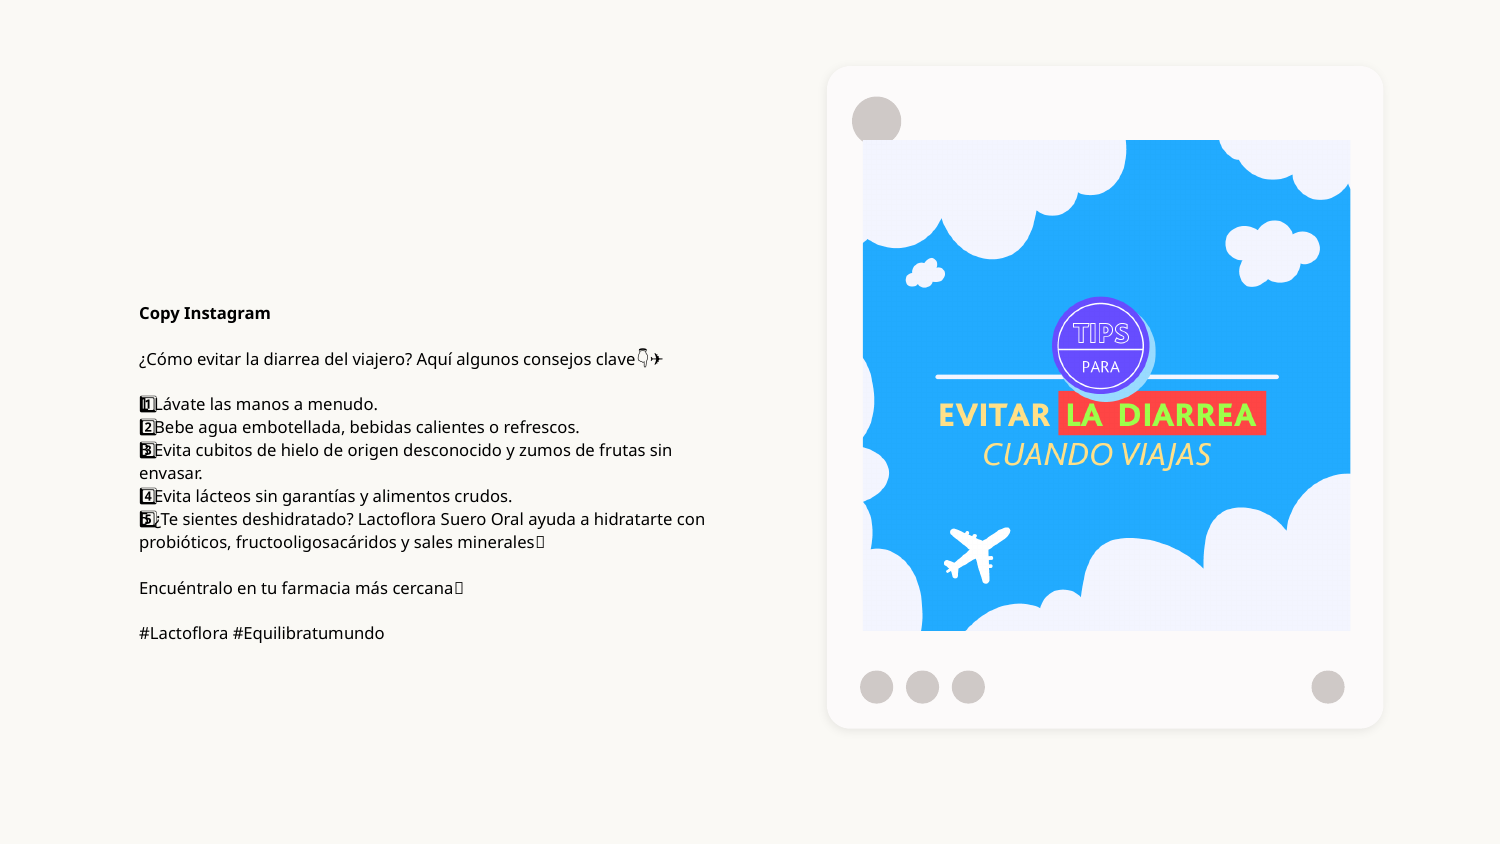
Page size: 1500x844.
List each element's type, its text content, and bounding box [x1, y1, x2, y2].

text_box [905, 670, 940, 704]
text_box [951, 670, 985, 704]
text_box [860, 670, 894, 704]
text_box Copy Instagram ¿Cómo evitar la diarrea del viajero? Aquí algunos consejos clave👇✈️ 1️⃣ Lávate las manos a menudo. 2️⃣ Bebe agua embotellada, bebidas calientes o refrescos. 3️⃣ Evita cubitos de hielo de origen desconocido y zumos de frutas sin envasar. 4️⃣ Evita lácteos sin garantías y alimentos crudos. 5️⃣ ¿Te sientes deshidratado? Lactoflora Suero Oral ayuda a hidratarte con probióticos, fructooligosacáridos y sales minerales💧 Encuéntralo en tu farmacia más cercana🙌 #Lactoflora #Equilibratumundo [128, 288, 751, 675]
text_box [852, 96, 902, 140]
picture [862, 139, 1351, 631]
text_box [826, 66, 1384, 729]
text_box [1311, 670, 1345, 704]
